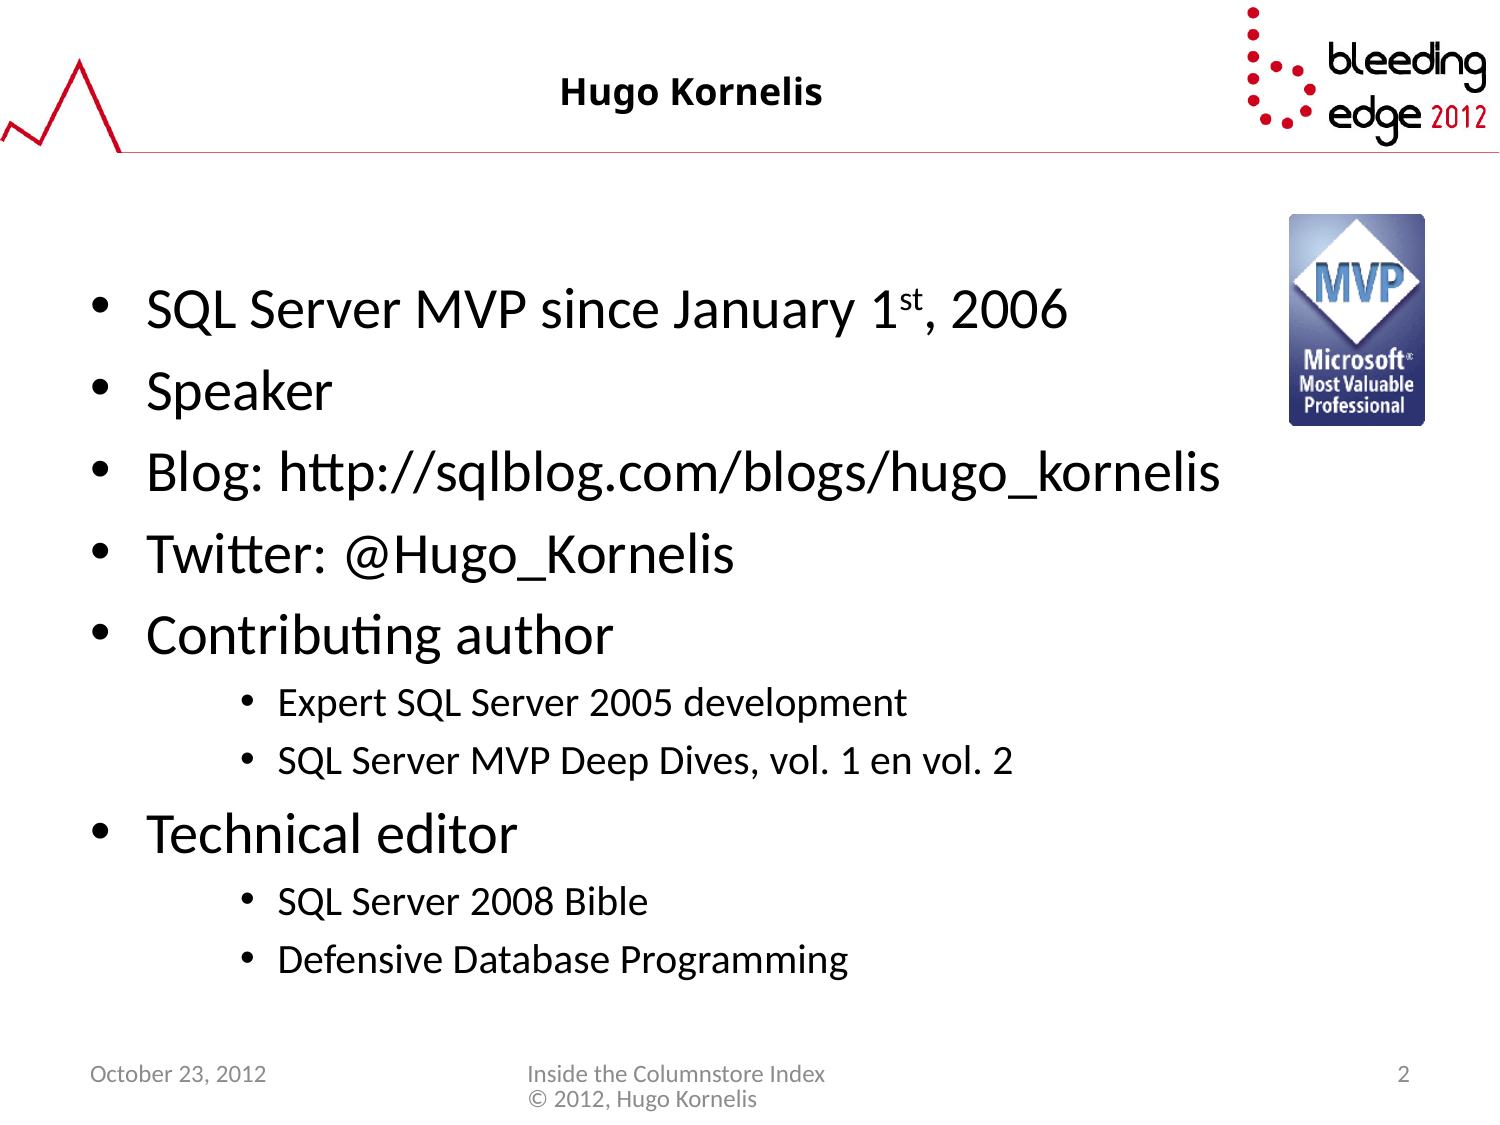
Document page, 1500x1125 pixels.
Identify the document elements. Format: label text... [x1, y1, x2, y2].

list SQL Server MVP since January 1st, 2006 Speaker Blog: http://sqlblog.com/blogs/hugo_kornelis Twitter: @Hugo_Kornelis Contributing author Expert SQL Server 2005 development SQL Server MVP Deep Dives, vol. 1 en vol. 2 Technical editor SQL Server 2008 Bible Defensive Database Programming [75, 262, 1425, 1005]
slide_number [75, 1042, 425, 1103]
picture [0, 1, 1500, 153]
slide_number 2 [1074, 1042, 1425, 1103]
picture [1289, 214, 1426, 427]
footer Inside the Columnstore Index © 2012, Hugo Kornelis [512, 1042, 988, 1103]
title Hugo Kornelis [162, 60, 1220, 122]
